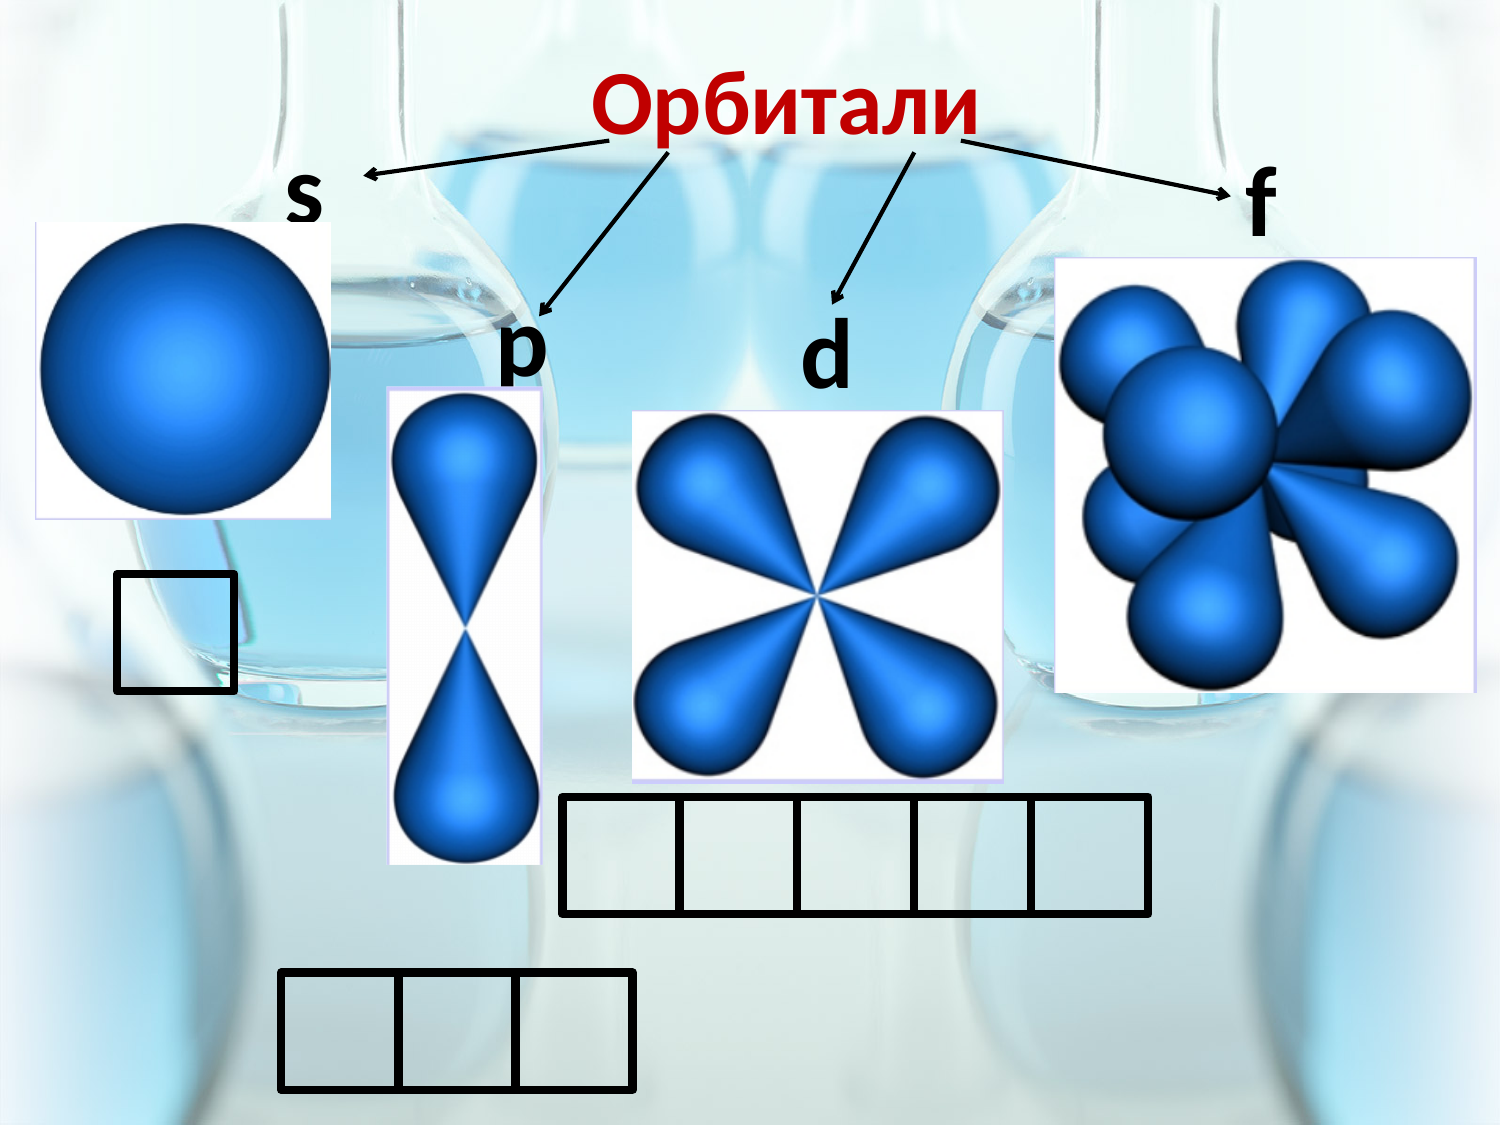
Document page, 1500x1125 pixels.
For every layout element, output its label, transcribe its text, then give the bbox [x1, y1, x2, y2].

text_box [795, 795, 912, 916]
text_box f [1230, 128, 1293, 256]
text_box p [480, 269, 565, 405]
picture [0, 0, 1500, 1125]
text_box [396, 970, 513, 1092]
text_box [513, 970, 635, 1092]
text_box [912, 795, 1029, 916]
text_box [560, 795, 682, 916]
text_box [115, 572, 220, 693]
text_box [521, 169, 686, 300]
text_box [682, 795, 795, 916]
text_box Орбитали [576, 35, 998, 160]
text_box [960, 140, 1231, 198]
text_box s [269, 117, 340, 252]
text_box [279, 970, 396, 1092]
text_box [796, 187, 950, 270]
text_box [363, 140, 610, 176]
text_box d [785, 281, 869, 408]
text_box [1029, 795, 1150, 916]
